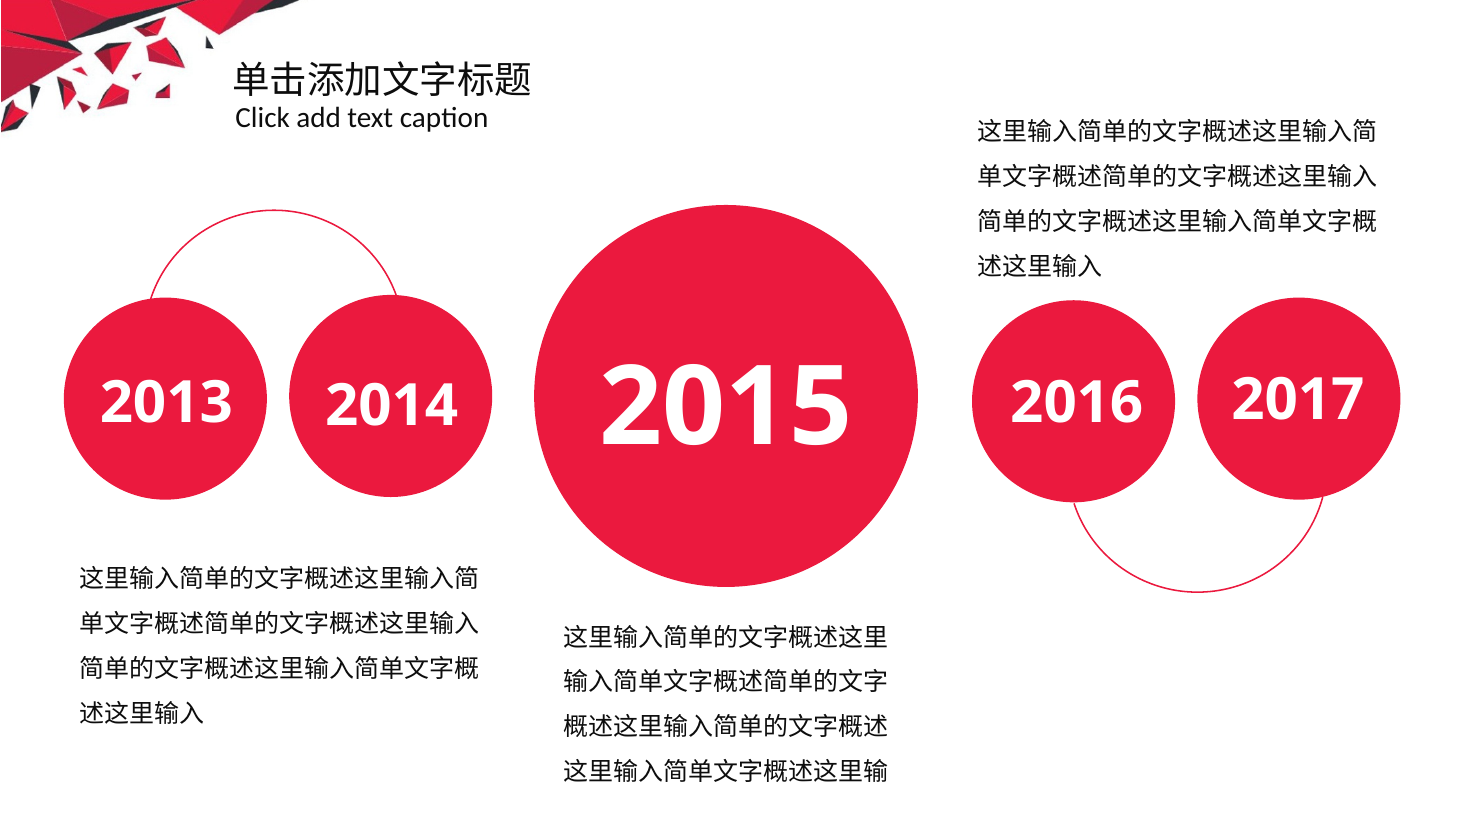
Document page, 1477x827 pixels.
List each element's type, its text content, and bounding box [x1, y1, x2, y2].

text_box 这里输入简单的文字概述这里输入简单文字概述简单的文字概述这里输入简单的文字概述这里输入简单文字概述这里输入 [64, 540, 506, 735]
text_box [309, 460, 472, 500]
text_box 2015 [584, 327, 868, 475]
text_box 2016 [995, 356, 1159, 442]
text_box 这里输入简单的文字概述这里输入简单文字概述简单的文字概述这里输入简单的文字概述这里输入简单文字概述这里输 [549, 598, 918, 793]
text_box [82, 460, 249, 502]
text_box 2017 [1216, 353, 1380, 439]
text_box 这里输入简单的文字概述这里输入简单文字概述简单的文字概述这里输入简单的文字概述这里输入简单文字概述这里输入 [962, 93, 1404, 288]
text_box [214, 107, 1477, 808]
picture [0, 0, 810, 452]
text_box [1073, 464, 1324, 593]
text_box [969, 298, 1178, 505]
text_box [1195, 295, 1403, 499]
text_box [543, 224, 920, 590]
